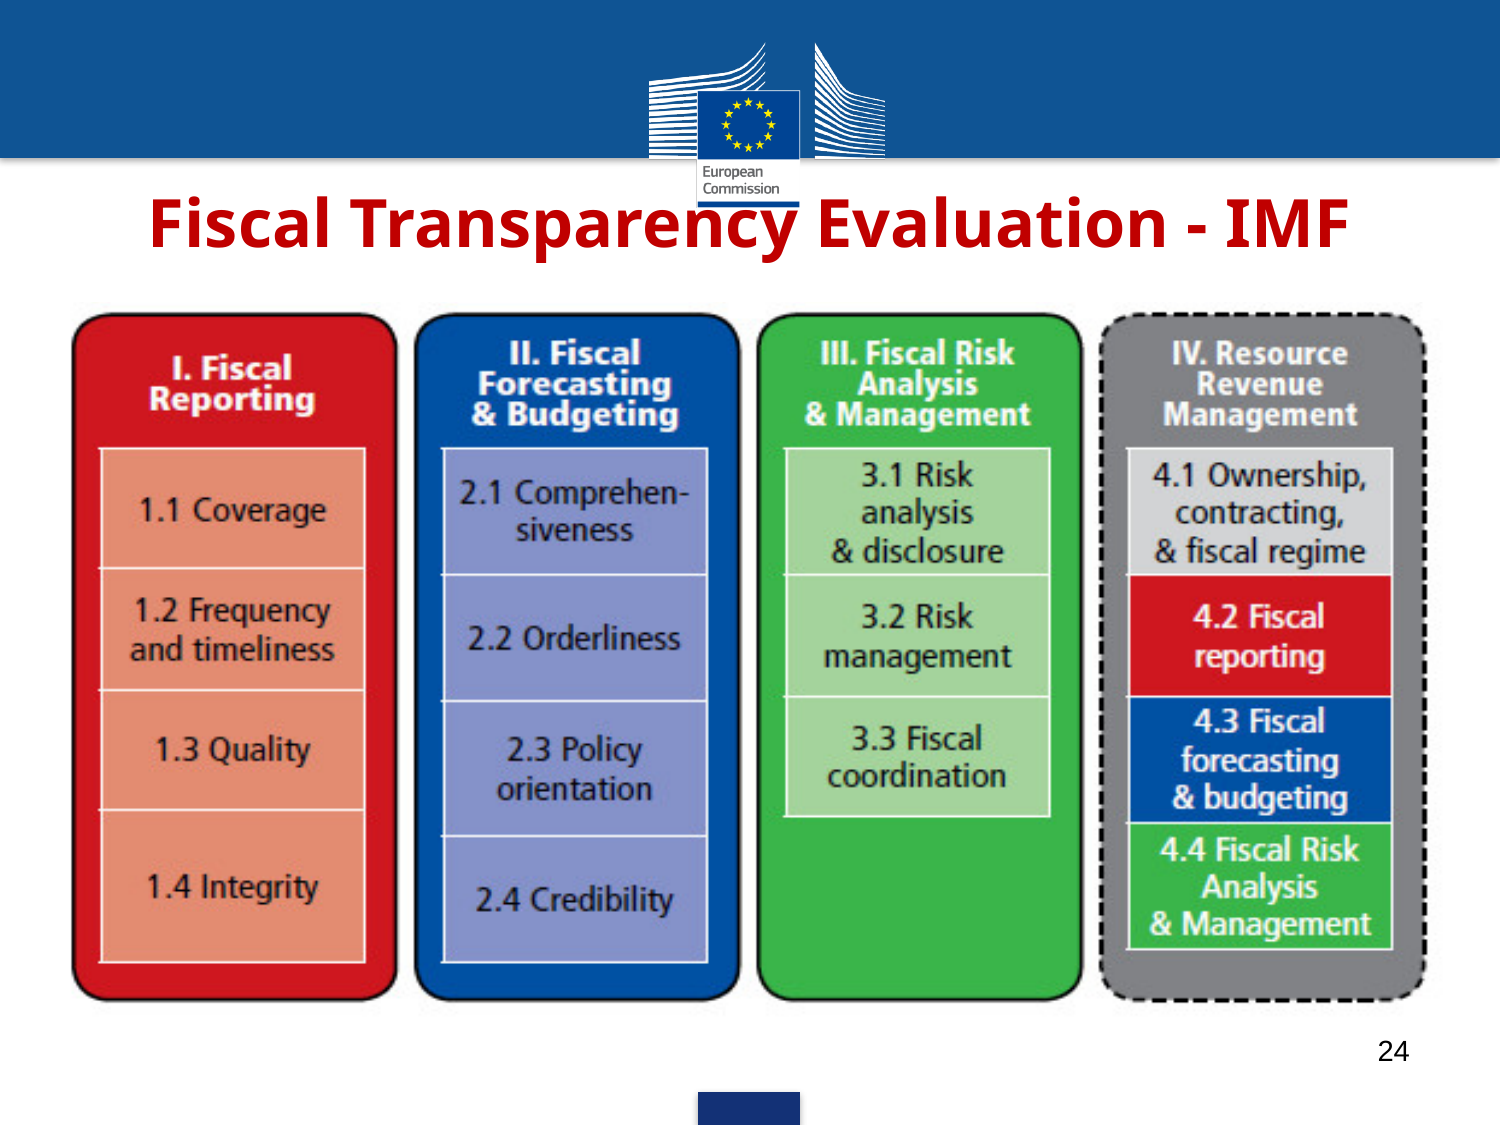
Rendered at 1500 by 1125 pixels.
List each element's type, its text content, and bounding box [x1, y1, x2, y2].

title Fiscal Transparency Evaluation - IMF [0, 162, 1500, 279]
slide_number 24 [1074, 1032, 1426, 1103]
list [52, 302, 1448, 1025]
picture [649, 42, 885, 162]
